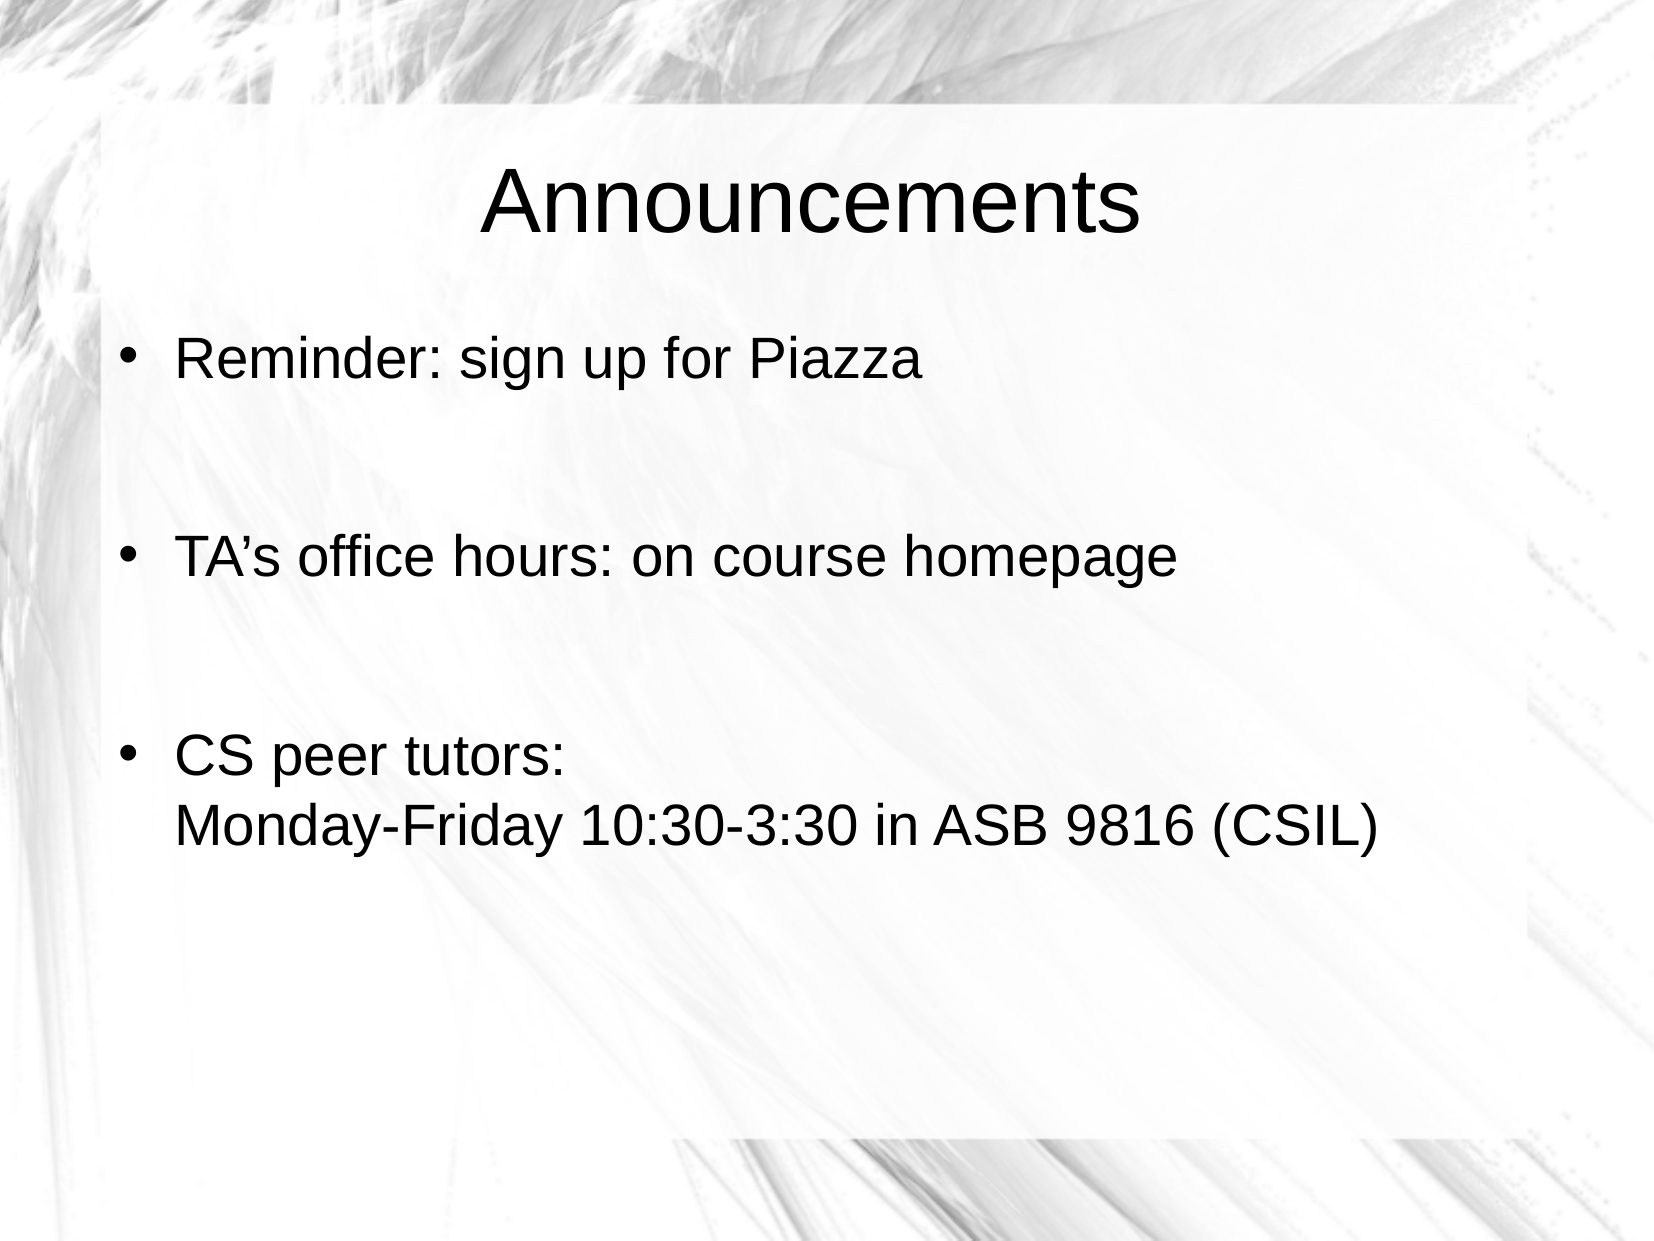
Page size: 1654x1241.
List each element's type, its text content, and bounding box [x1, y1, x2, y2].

picture [0, 0, 1654, 1241]
title Announcements [118, 112, 1506, 281]
list Reminder: sign up for Piazza TA’s office hours: on course homepage CS peer tutors: Monday-Friday 10:30-3:30 in ASB 9816 (CSIL) [118, 319, 1571, 1158]
